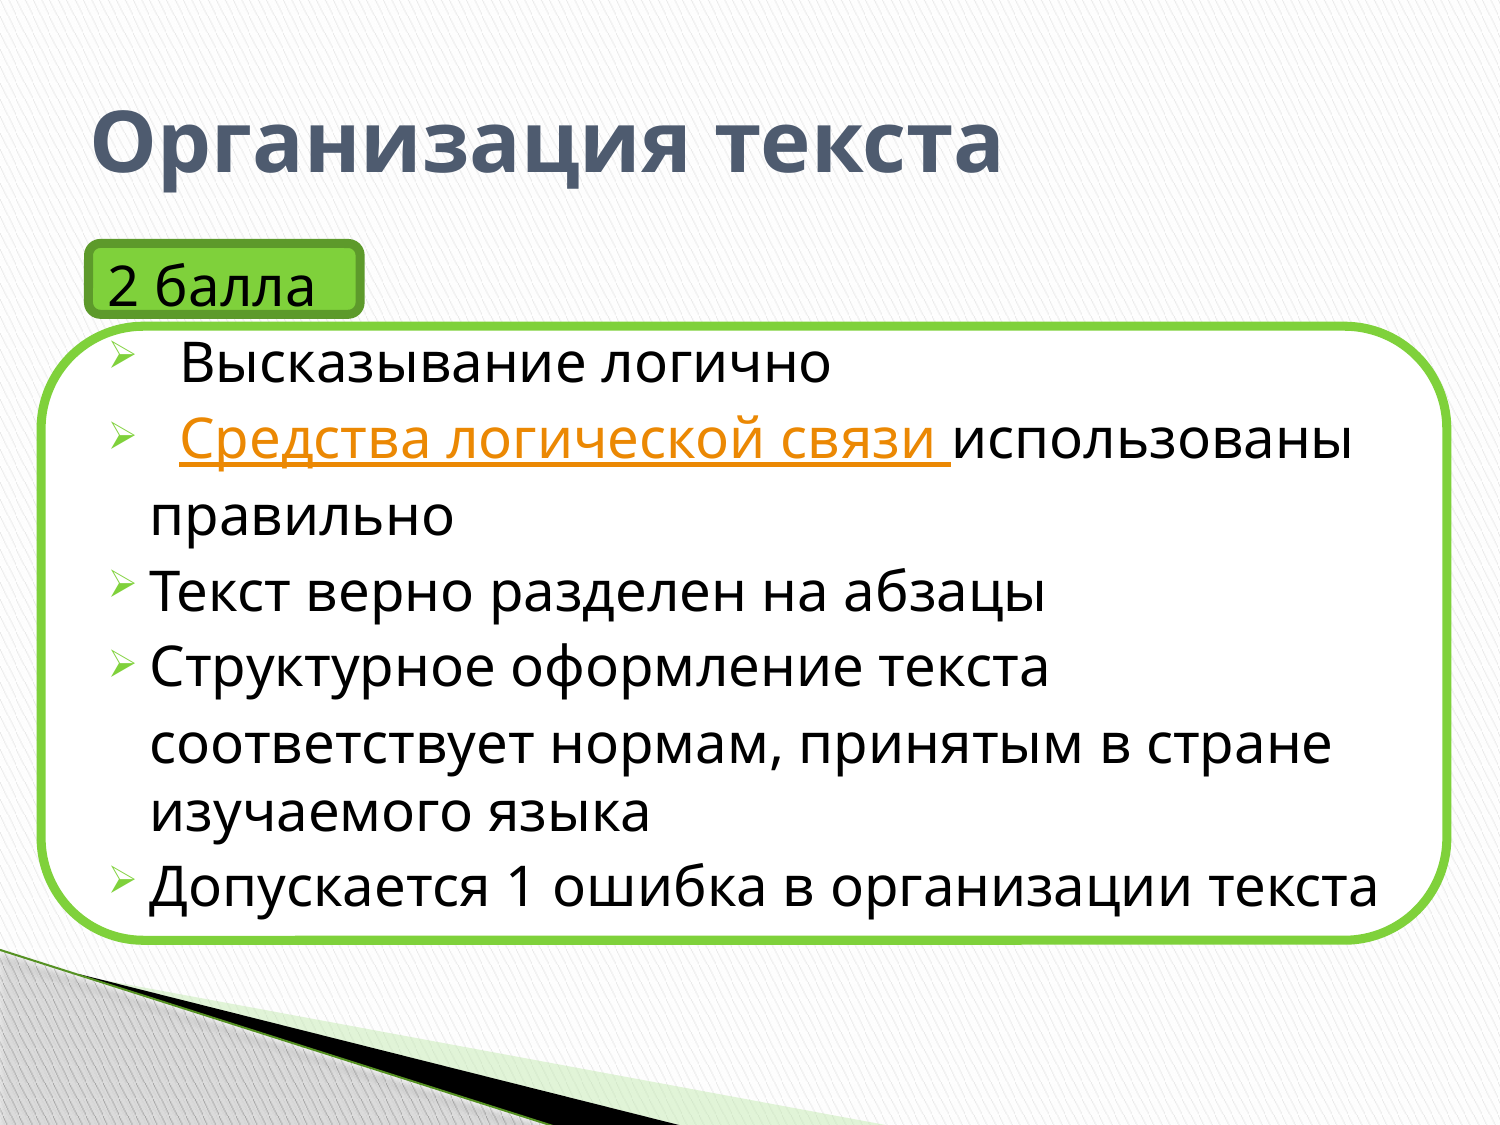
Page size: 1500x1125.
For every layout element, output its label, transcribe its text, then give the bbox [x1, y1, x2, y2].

title Организация текста [75, 45, 1425, 233]
list 2 балла Высказывание логично Средства логической связи использованы правильно Текст верно разделен на абзацы Структурное оформление текста соответствует нормам, принятым в стране изучаемого языка Допускается 1 ошибка в организации текста [74, 242, 1426, 986]
text_box [90, 238, 358, 242]
text_box [1426, 359, 1452, 908]
text_box [36, 347, 74, 920]
